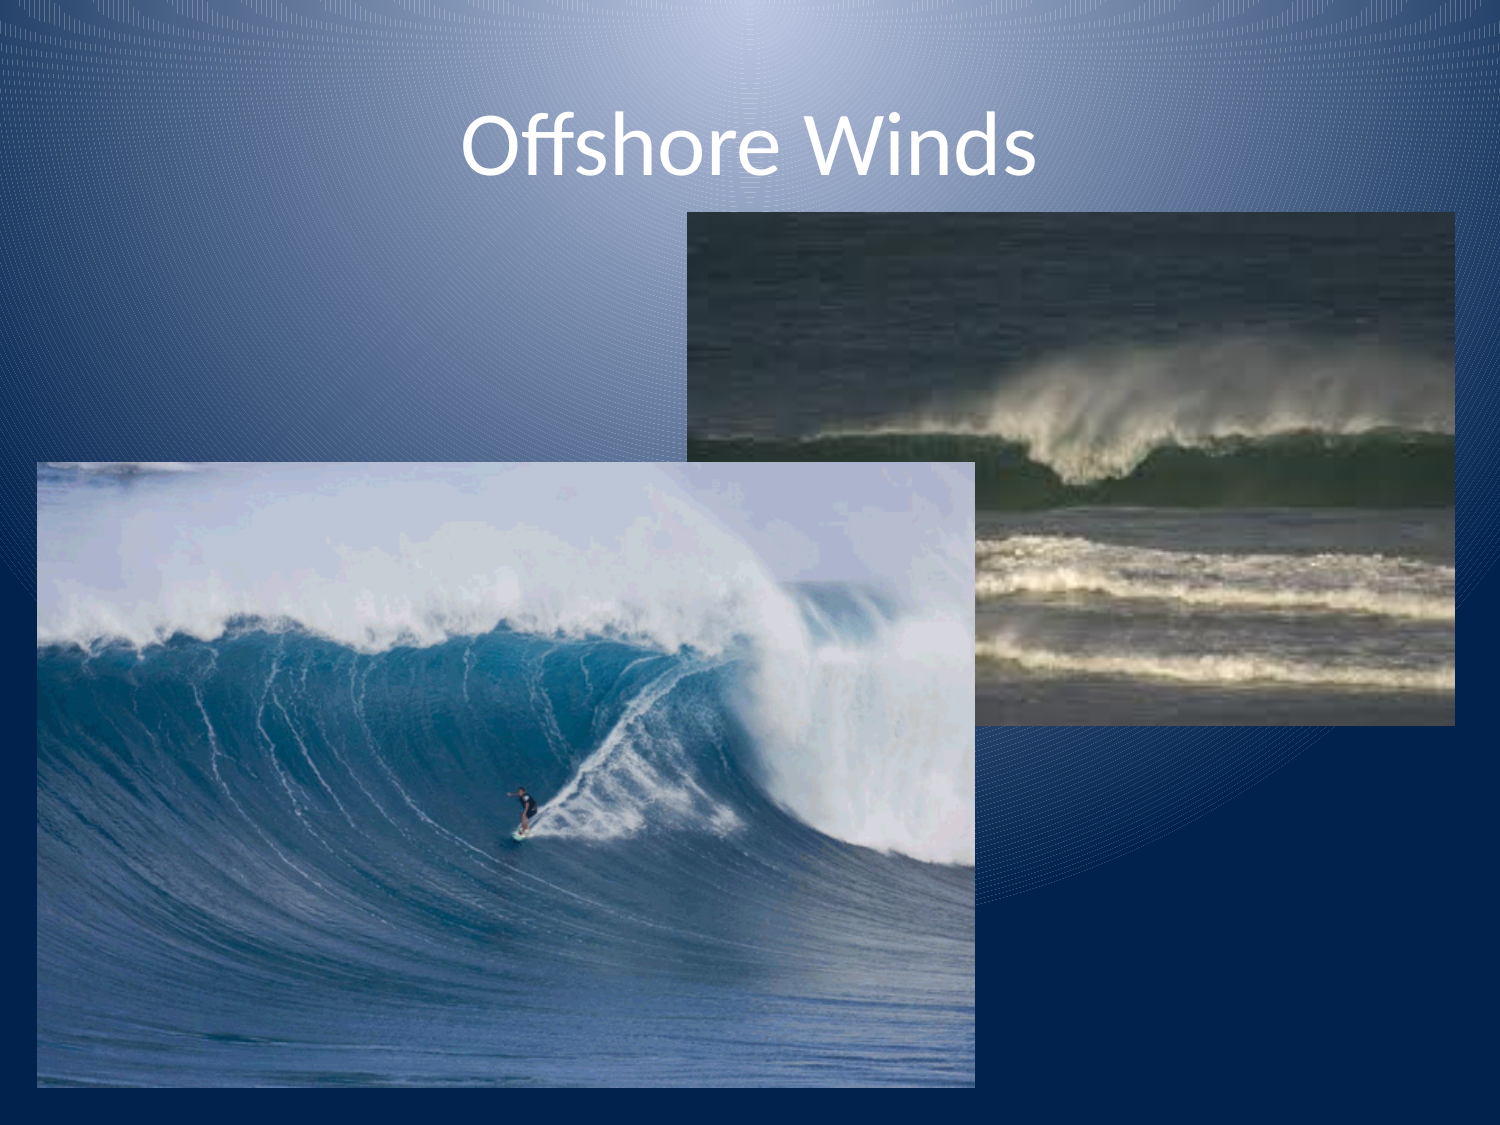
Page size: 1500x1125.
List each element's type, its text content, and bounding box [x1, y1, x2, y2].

picture [37, 212, 1455, 1088]
title Offshore Winds [75, 45, 1425, 233]
